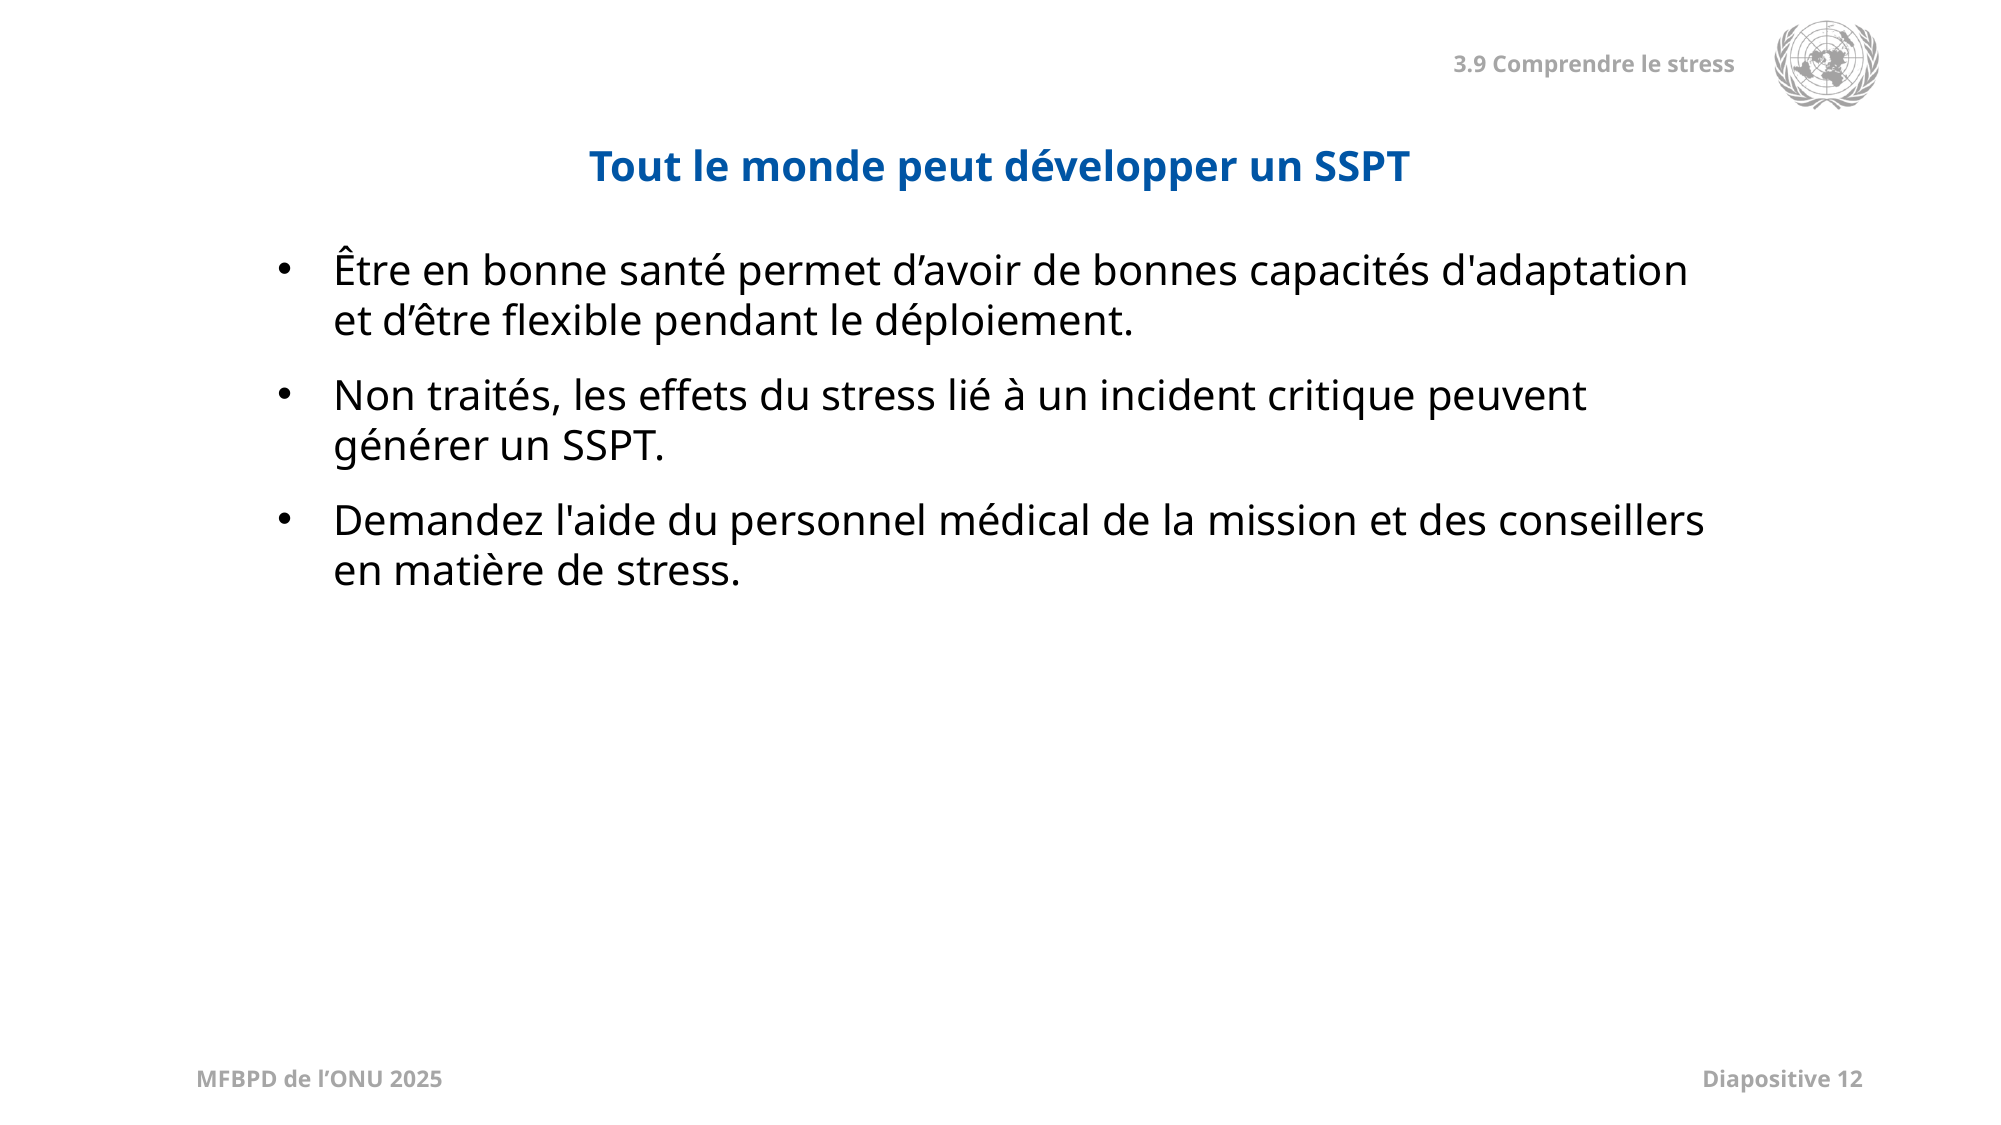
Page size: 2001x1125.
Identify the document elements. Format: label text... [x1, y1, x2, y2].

text_box Être en bonne santé permet d’avoir de bonnes capacités d'adaptation et d’être flexible pendant le déploiement. Non traités, les effets du stress lié à un incident critique peuvent générer un SSPT. Demandez l'aide du personnel médical de la mission et des conseillers en matière de stress. [262, 235, 1739, 602]
text_box Tout le monde peut développer un SSPT [204, 132, 1796, 198]
